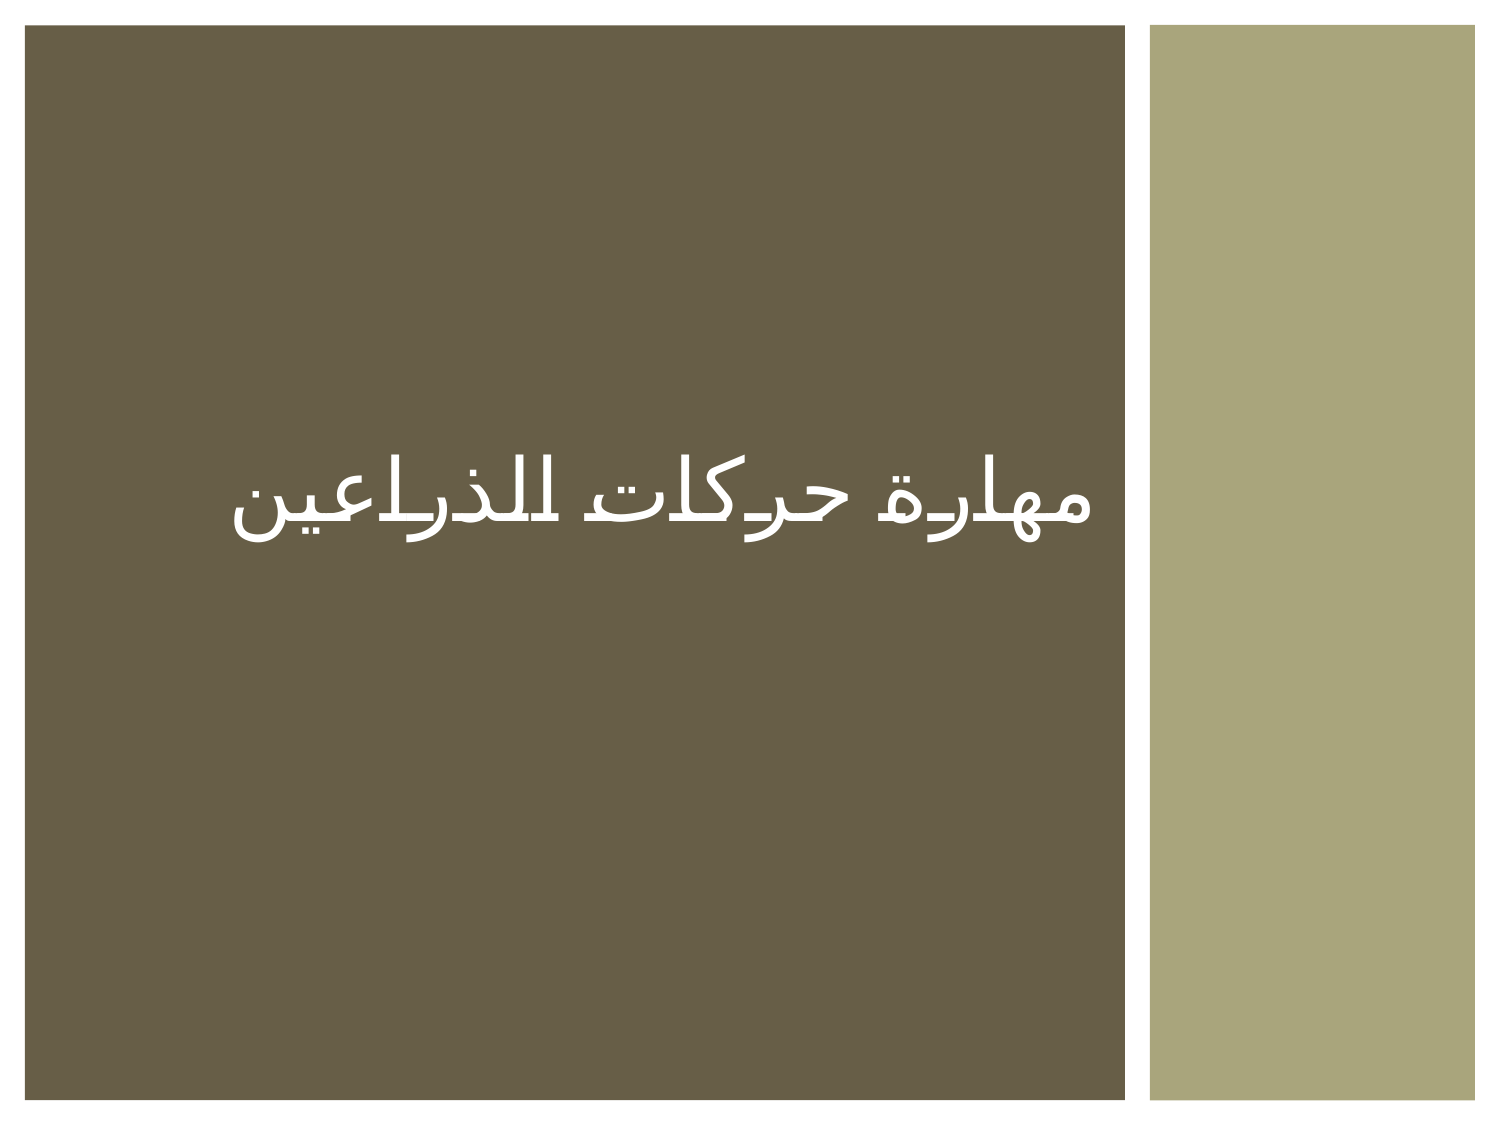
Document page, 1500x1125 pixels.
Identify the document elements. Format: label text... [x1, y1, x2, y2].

title مهارة حركات الذراعين [75, 336, 1113, 637]
